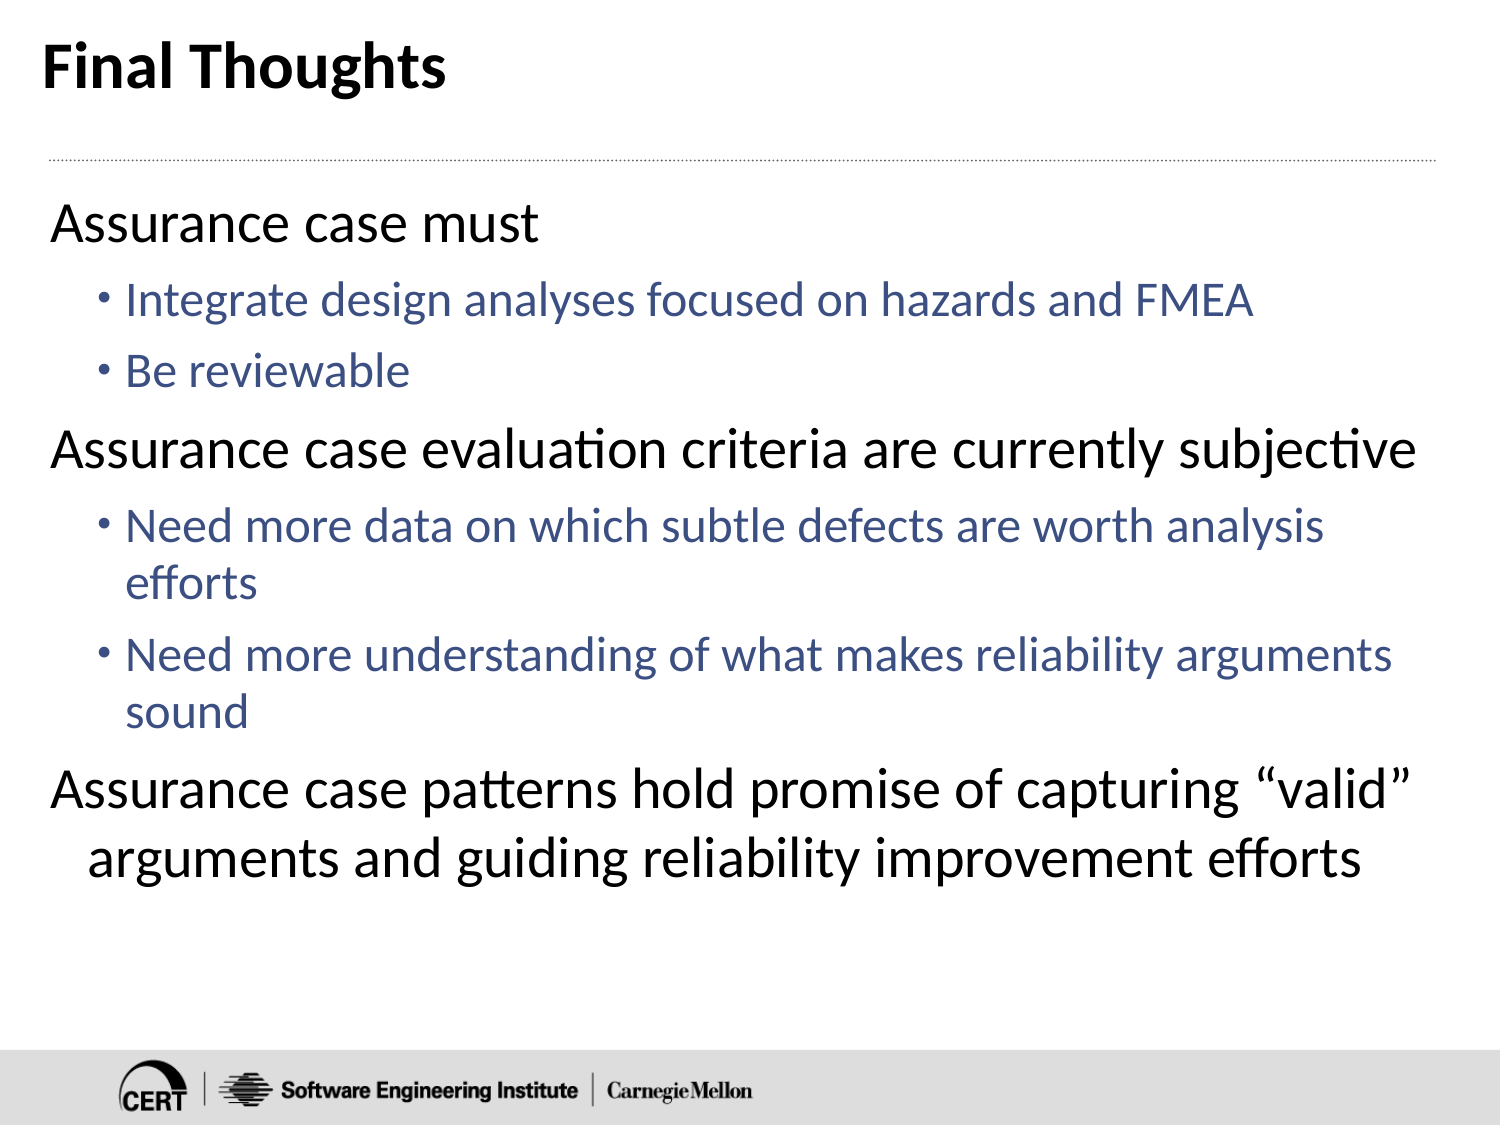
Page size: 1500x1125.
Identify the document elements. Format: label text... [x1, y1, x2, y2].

title Final Thoughts [42, 37, 1434, 155]
list Assurance case must Integrate design analyses focused on hazards and FMEA Be reviewable Assurance case evaluation criteria are currently subjective Need more data on which subtle defects are worth analysis efforts Need more understanding of what makes reliability arguments sound Assurance case patterns hold promise of capturing “valid” arguments and guiding reliability improvement efforts [49, 187, 1438, 1001]
picture [102, 1056, 765, 1117]
